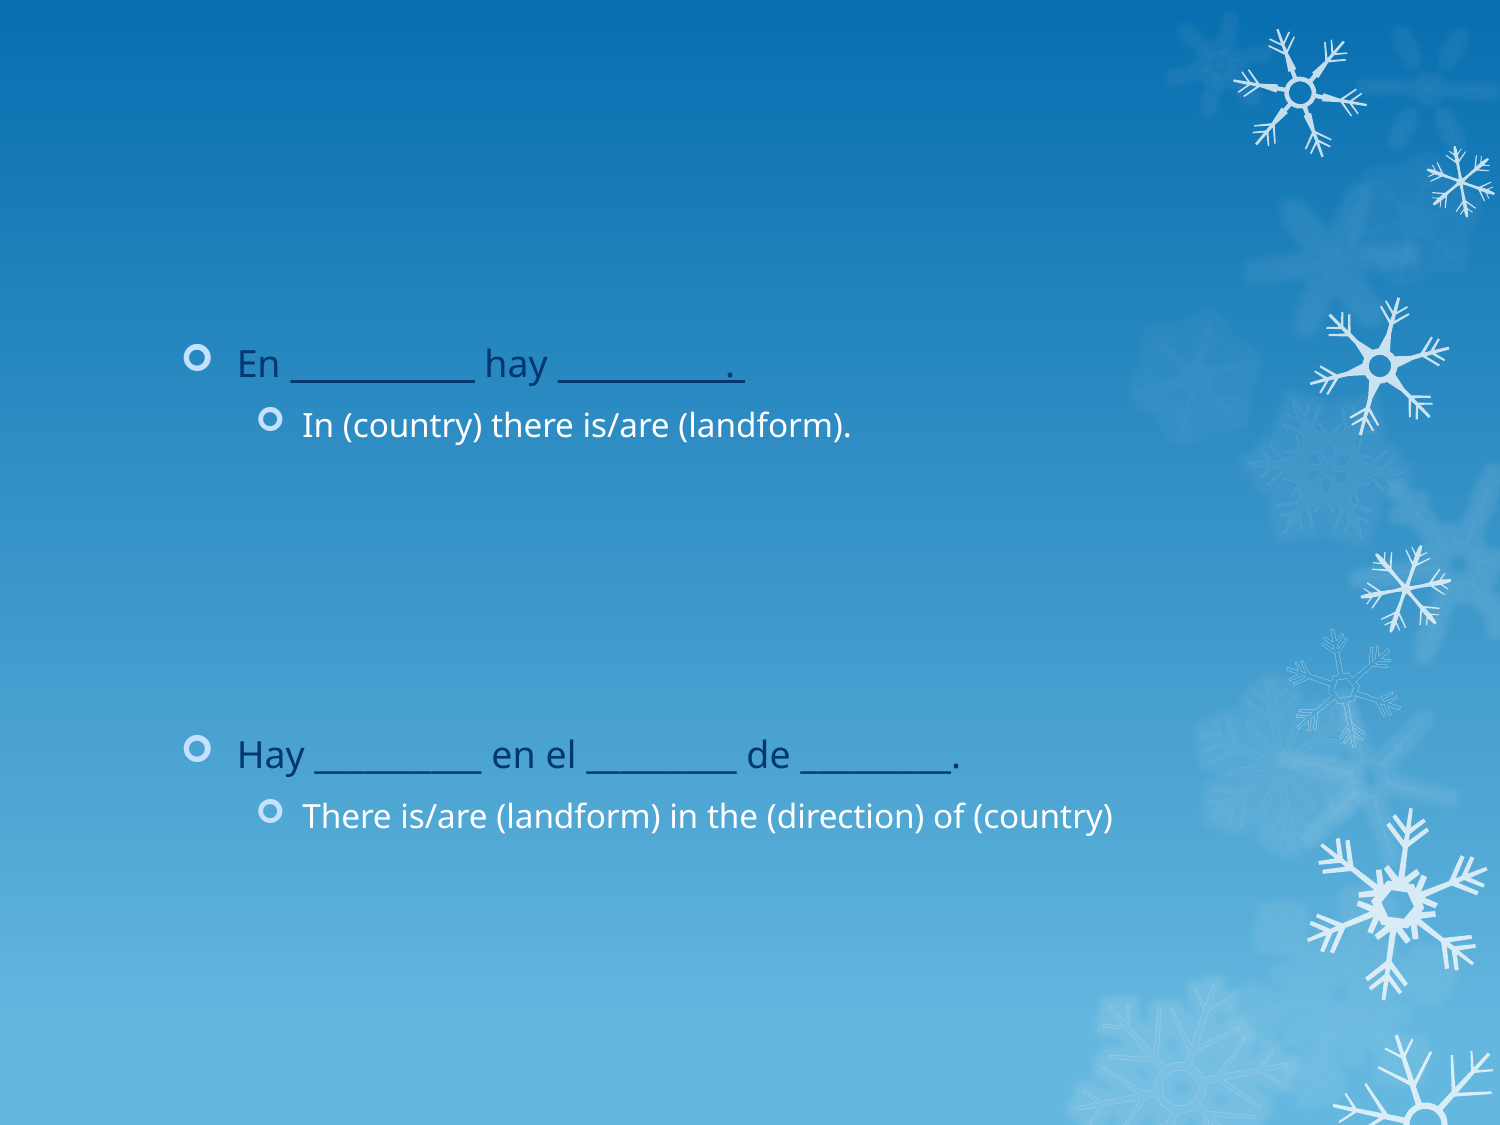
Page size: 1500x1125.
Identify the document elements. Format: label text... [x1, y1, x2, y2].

list En ___________ hay __________. In (country) there is/are (landform). Hay __________ en el _________ de _________. There is/are (landform) in the (direction) of (country) [165, 296, 1335, 962]
